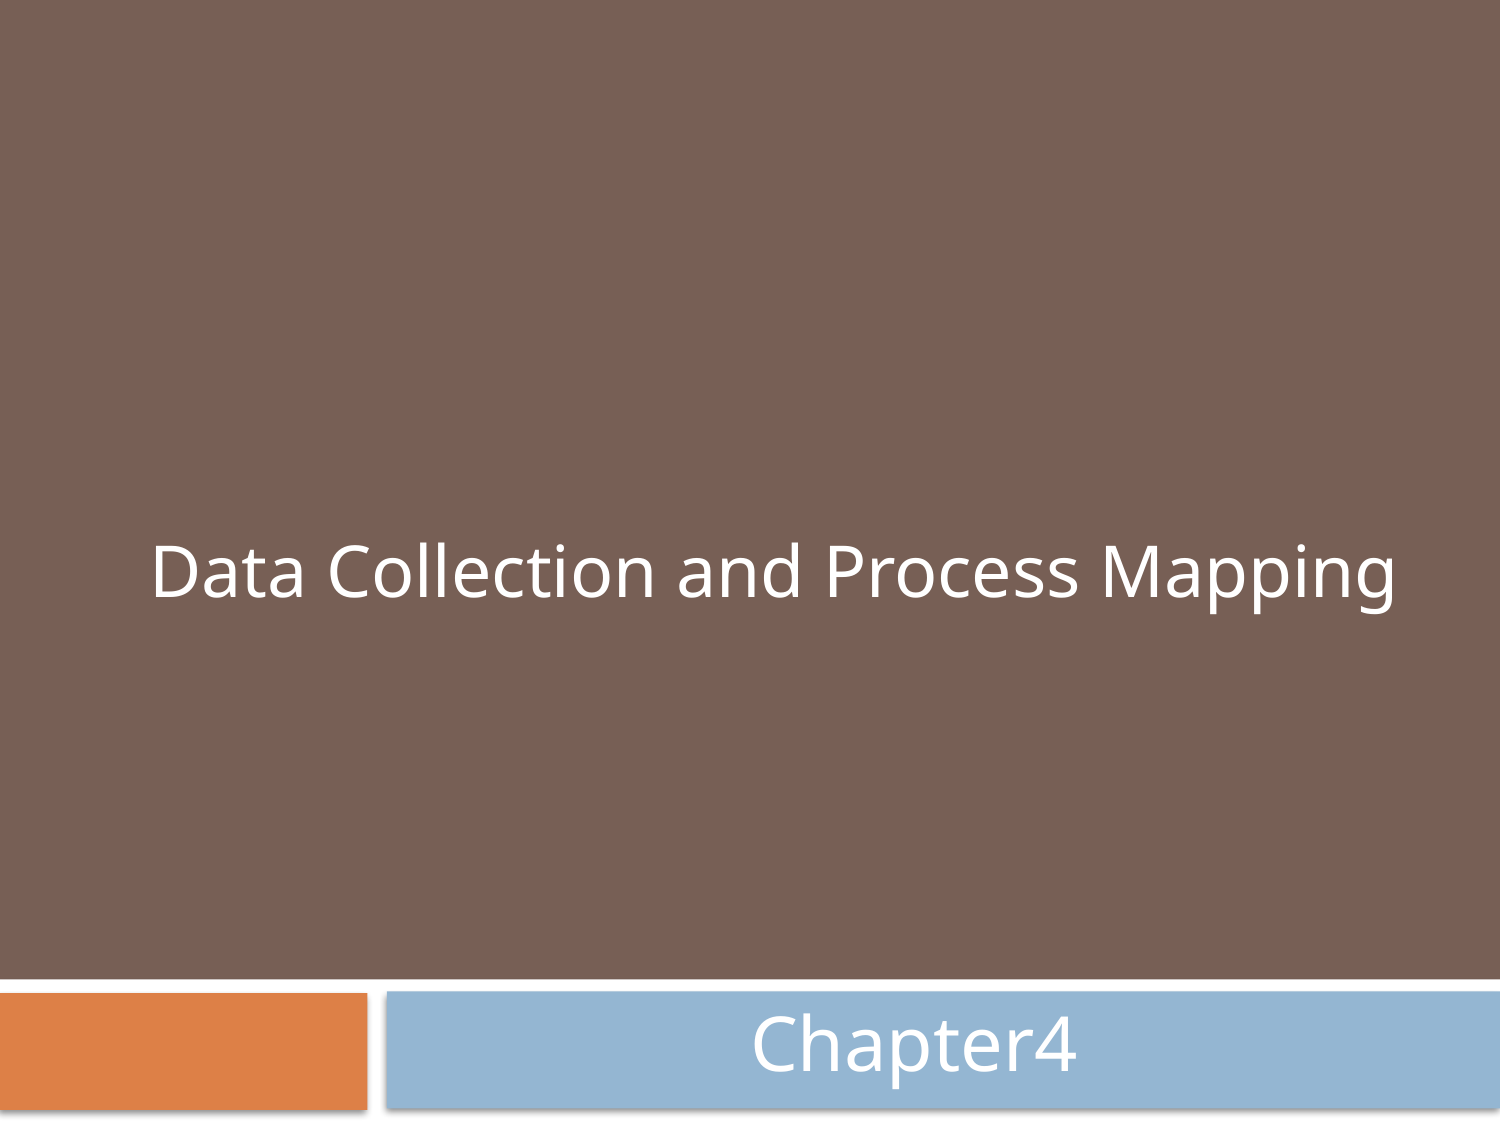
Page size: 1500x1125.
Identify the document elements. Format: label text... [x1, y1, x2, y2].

text_box Data Collection and Process Mapping [105, 456, 1443, 620]
text_box Chapter4 [395, 987, 1433, 1094]
